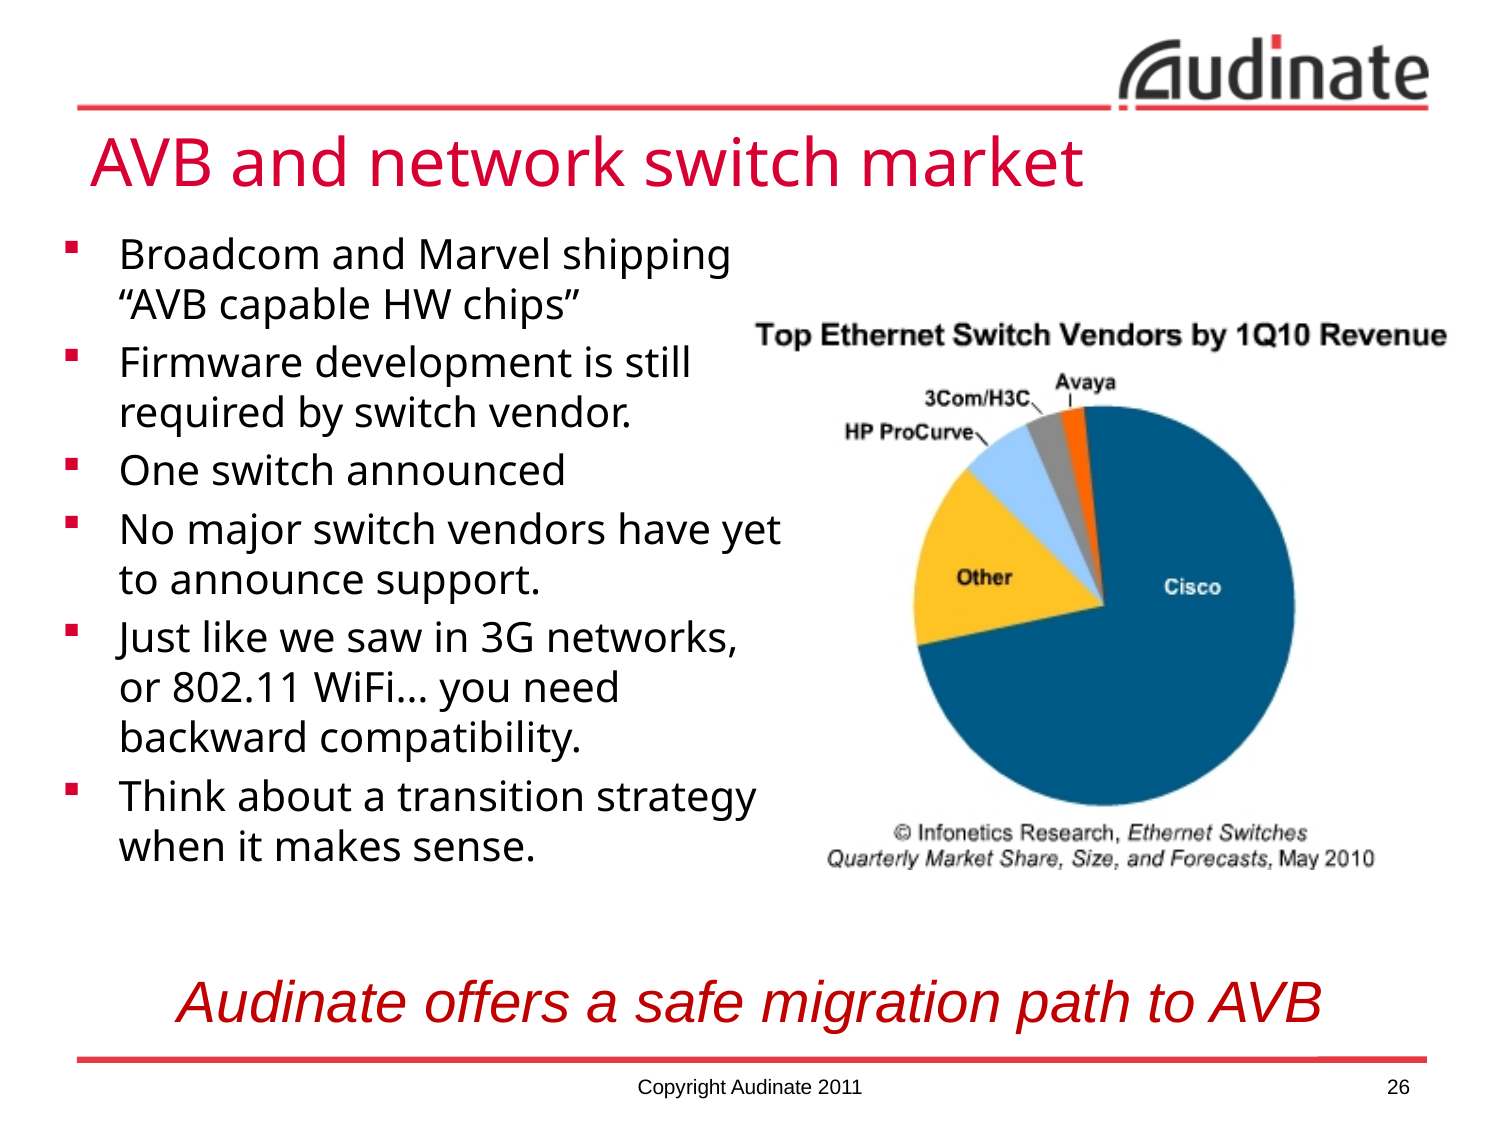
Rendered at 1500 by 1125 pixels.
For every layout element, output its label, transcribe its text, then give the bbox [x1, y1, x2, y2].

slide_number 26 [1074, 1066, 1426, 1103]
picture [65, 22, 1443, 125]
text_box Audinate offers a safe migration path to AVB [162, 957, 1357, 1042]
footer Copyright Audinate 2011 [512, 1066, 988, 1103]
list Broadcom and Marvel shipping “AVB capable HW chips” Firmware development is still required by switch vendor. One switch announced No major switch vendors have yet to announce support. Just like we saw in 3G networks, or 802.11 WiFi… you need backward compatibility. Think about a transition strategy when it makes sense. [46, 219, 797, 973]
picture [749, 320, 1462, 870]
title AVB and network switch market [74, 119, 1426, 200]
